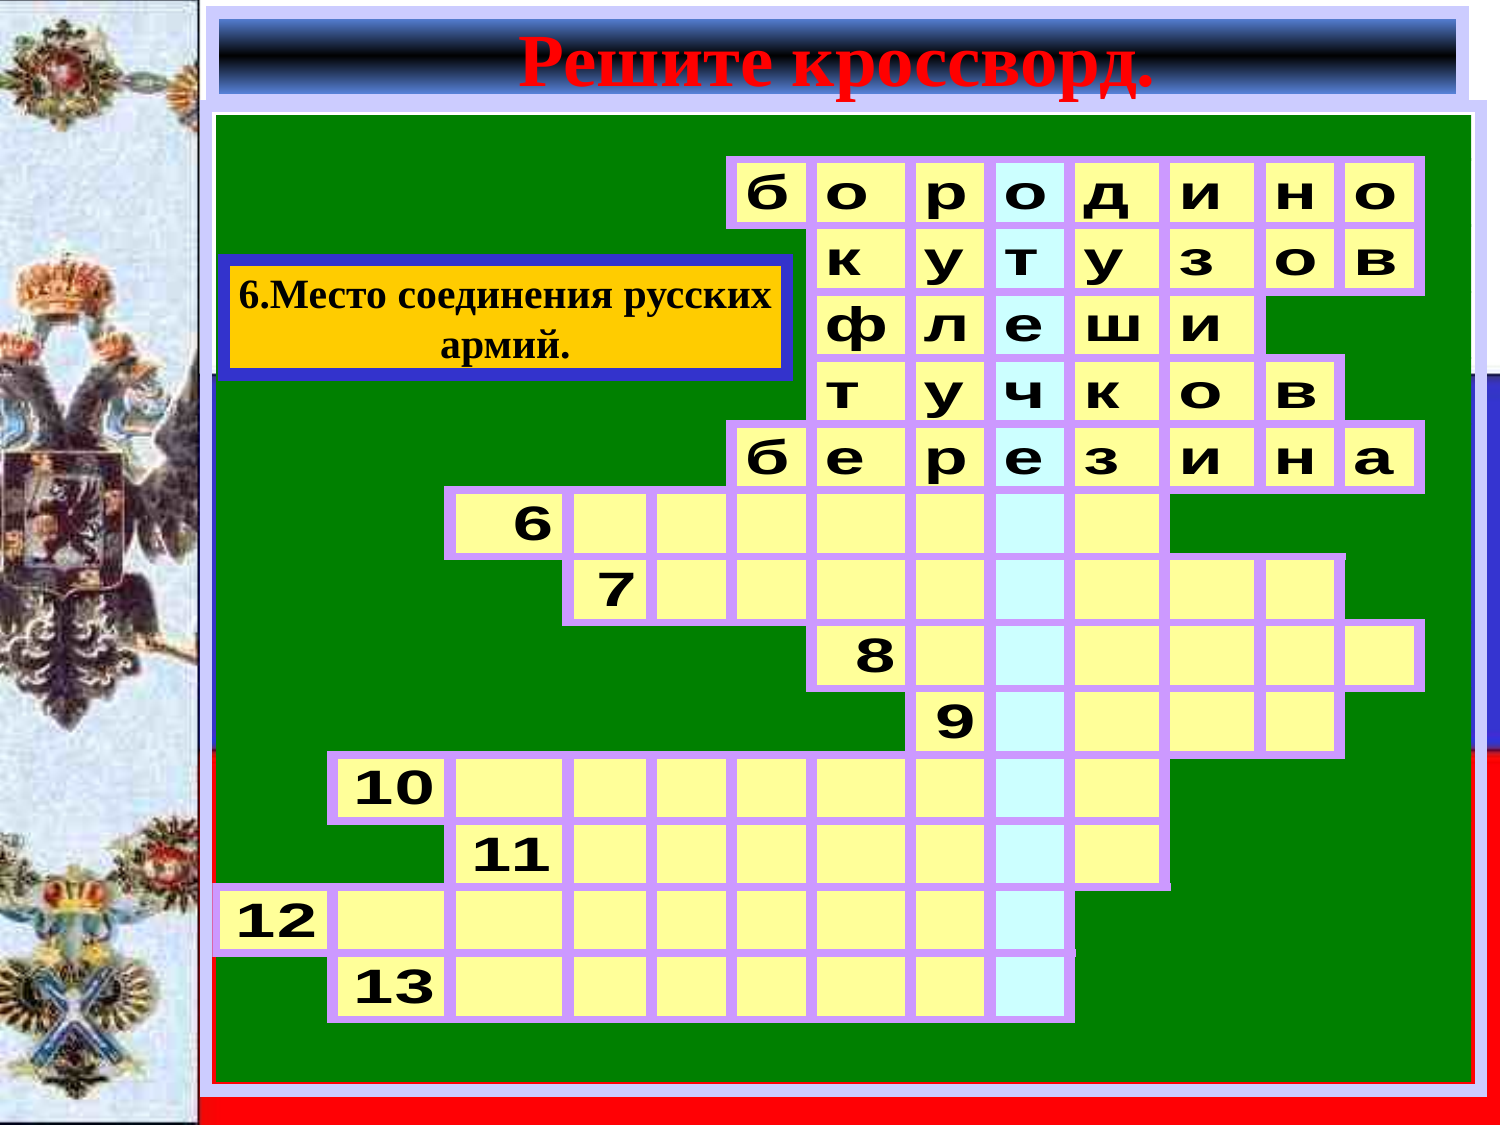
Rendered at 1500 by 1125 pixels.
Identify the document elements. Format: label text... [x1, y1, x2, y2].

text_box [212, 112, 1476, 1085]
picture [0, 0, 1500, 1125]
title Решите кроссворд. [212, 12, 1463, 101]
